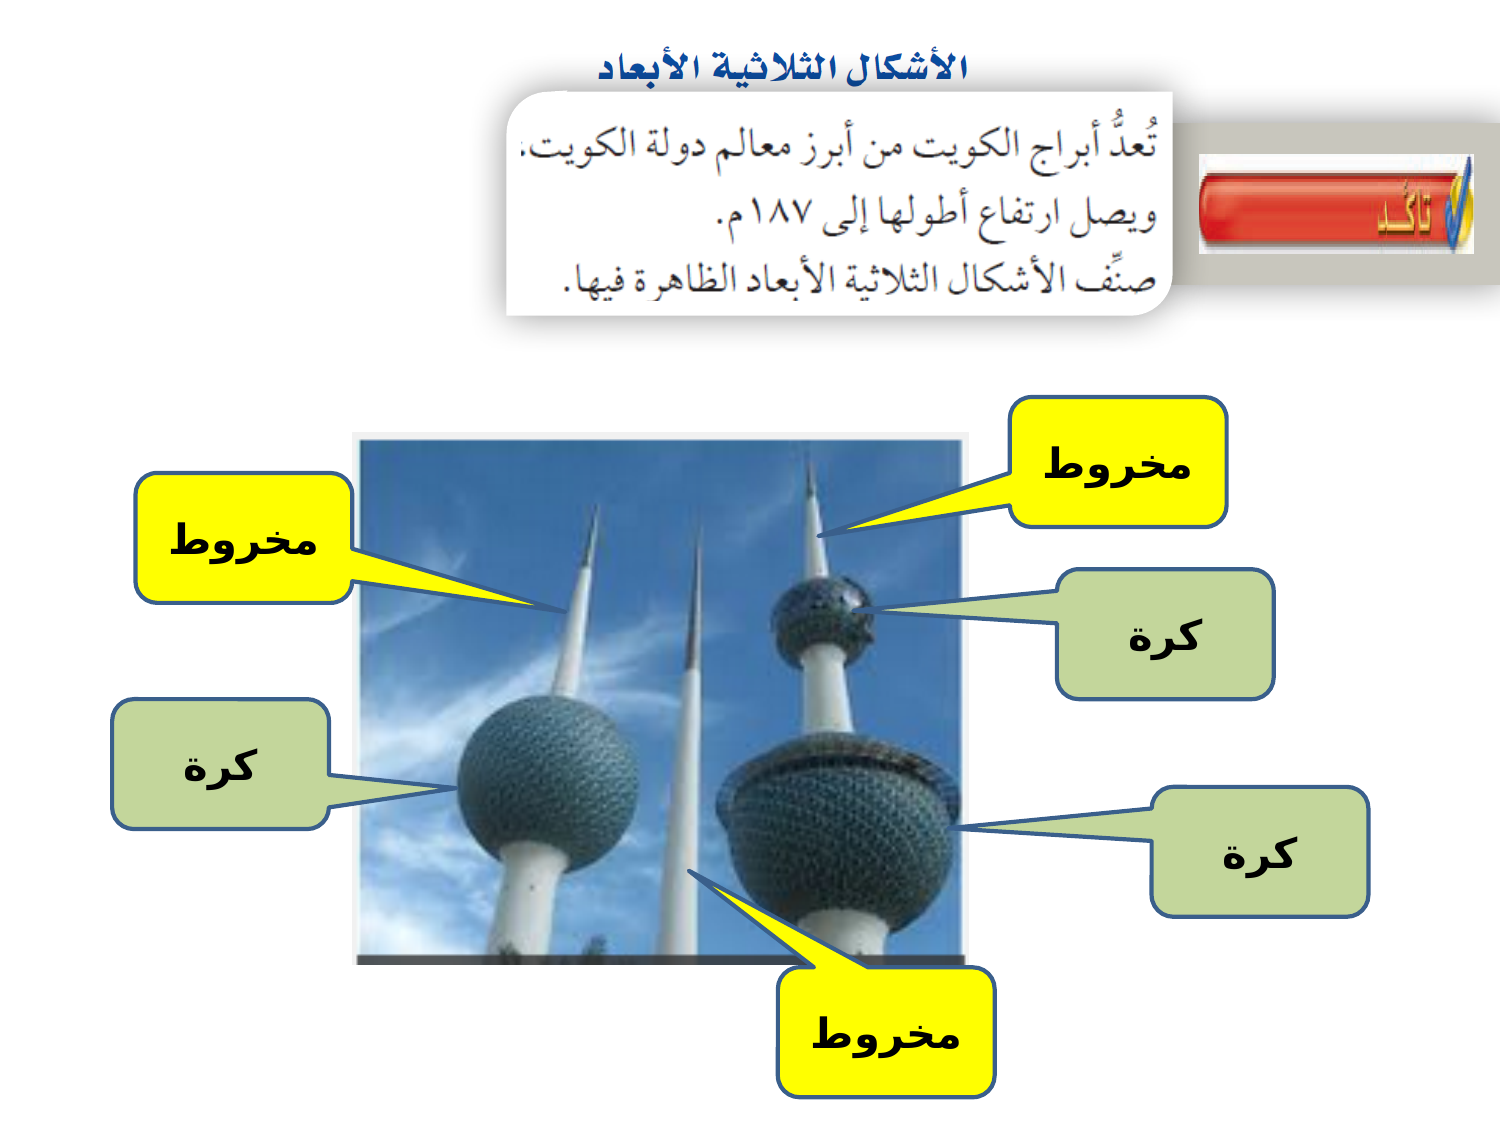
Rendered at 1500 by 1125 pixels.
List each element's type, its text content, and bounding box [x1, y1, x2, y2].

text_box كرة [974, 784, 1371, 919]
text_box مخروط [974, 394, 1229, 530]
picture [513, 98, 1166, 309]
picture [351, 432, 970, 965]
text_box مخروط [133, 470, 346, 605]
text_box كرة [974, 567, 1276, 702]
text_box مخروط [775, 965, 997, 1100]
picture [1198, 153, 1475, 254]
text_box كرة [110, 696, 346, 832]
picture [596, 42, 970, 91]
